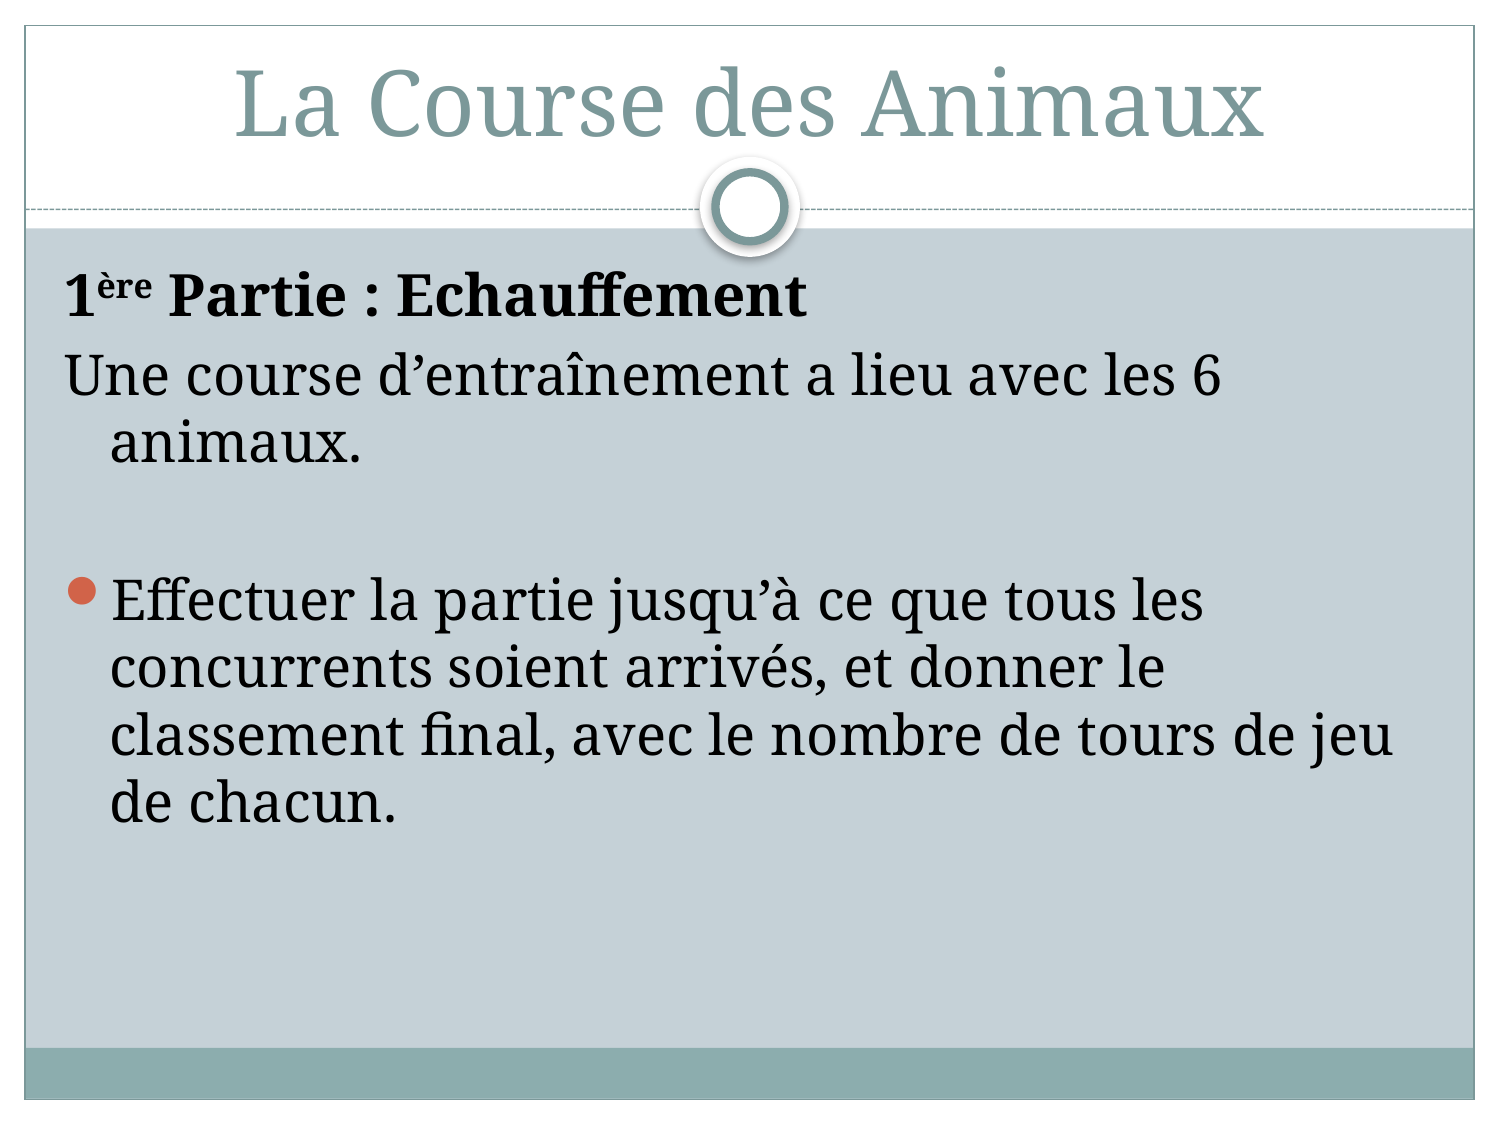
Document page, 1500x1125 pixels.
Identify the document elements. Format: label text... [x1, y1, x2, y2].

list 1ère Partie : Echauffement Une course d’entraînement a lieu avec les 6 animaux. Effectuer la partie jusqu’à ce que tous les concurrents soient arrivés, et donner le classement final, avec le nombre de tours de jeu de chacun. [49, 250, 1445, 1001]
title La Course des Animaux [49, 37, 1450, 162]
